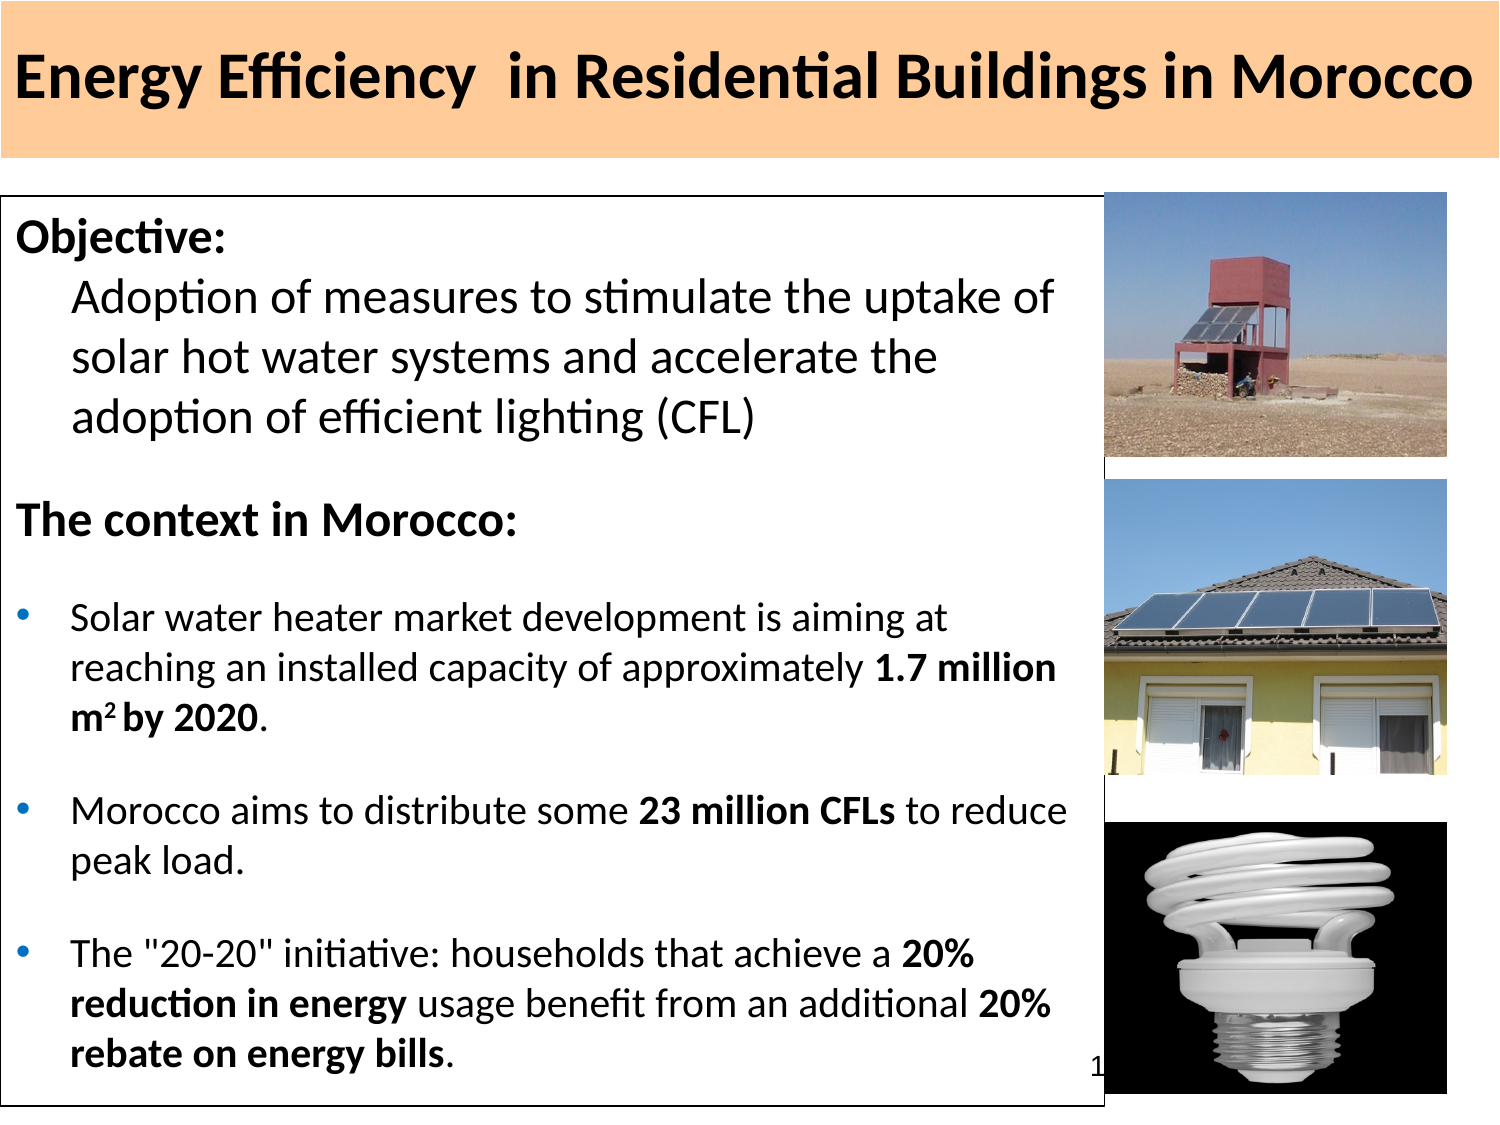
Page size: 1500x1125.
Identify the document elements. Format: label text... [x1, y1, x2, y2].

slide_number 14 [1074, 1042, 1103, 1102]
picture [1104, 479, 1447, 775]
text_box Energy Efficiency in Residential Buildings in Morocco [0, 0, 1500, 159]
text_box Objective: Adoption of measures to stimulate the uptake of solar hot water systems and accelerate the adoption of efficient lighting (CFL) The context in Morocco: Solar water heater market development is aiming at reaching an installed capacity of approximately 1.7 million m2 by 2020. Morocco aims to distribute some 23 million CFLs to reduce peak load. The "20-20" initiative: households that achieve a 20% reduction in energy usage benefit from an additional 20% rebate on energy bills. [0, 196, 1105, 1106]
picture [1104, 192, 1448, 457]
picture [1104, 822, 1448, 1095]
